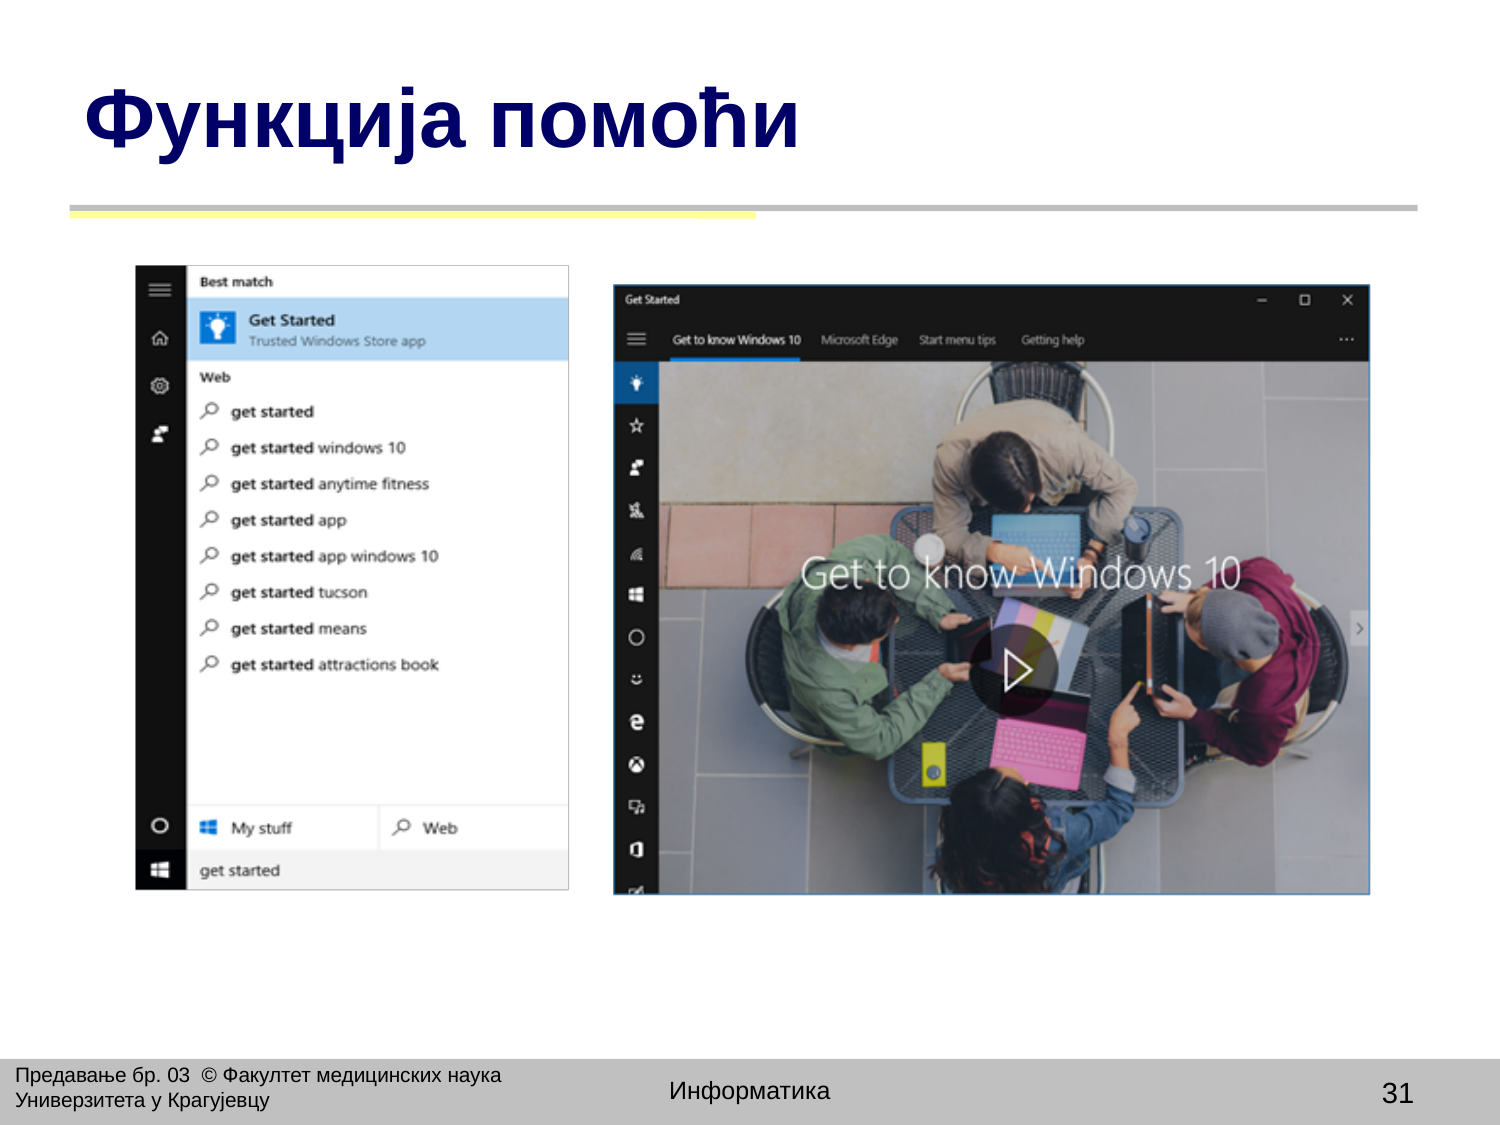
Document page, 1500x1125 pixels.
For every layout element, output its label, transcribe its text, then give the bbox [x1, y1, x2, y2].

title Функција помоћи [69, 19, 1426, 208]
slide_number Предавање бр. 03 © Факултет медицинских наука Универзитета у Крагујевцу [0, 1053, 614, 1108]
slide_number 31 [1079, 1066, 1430, 1125]
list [609, 280, 1373, 898]
picture [131, 261, 572, 893]
footer Информатика [512, 1066, 988, 1125]
